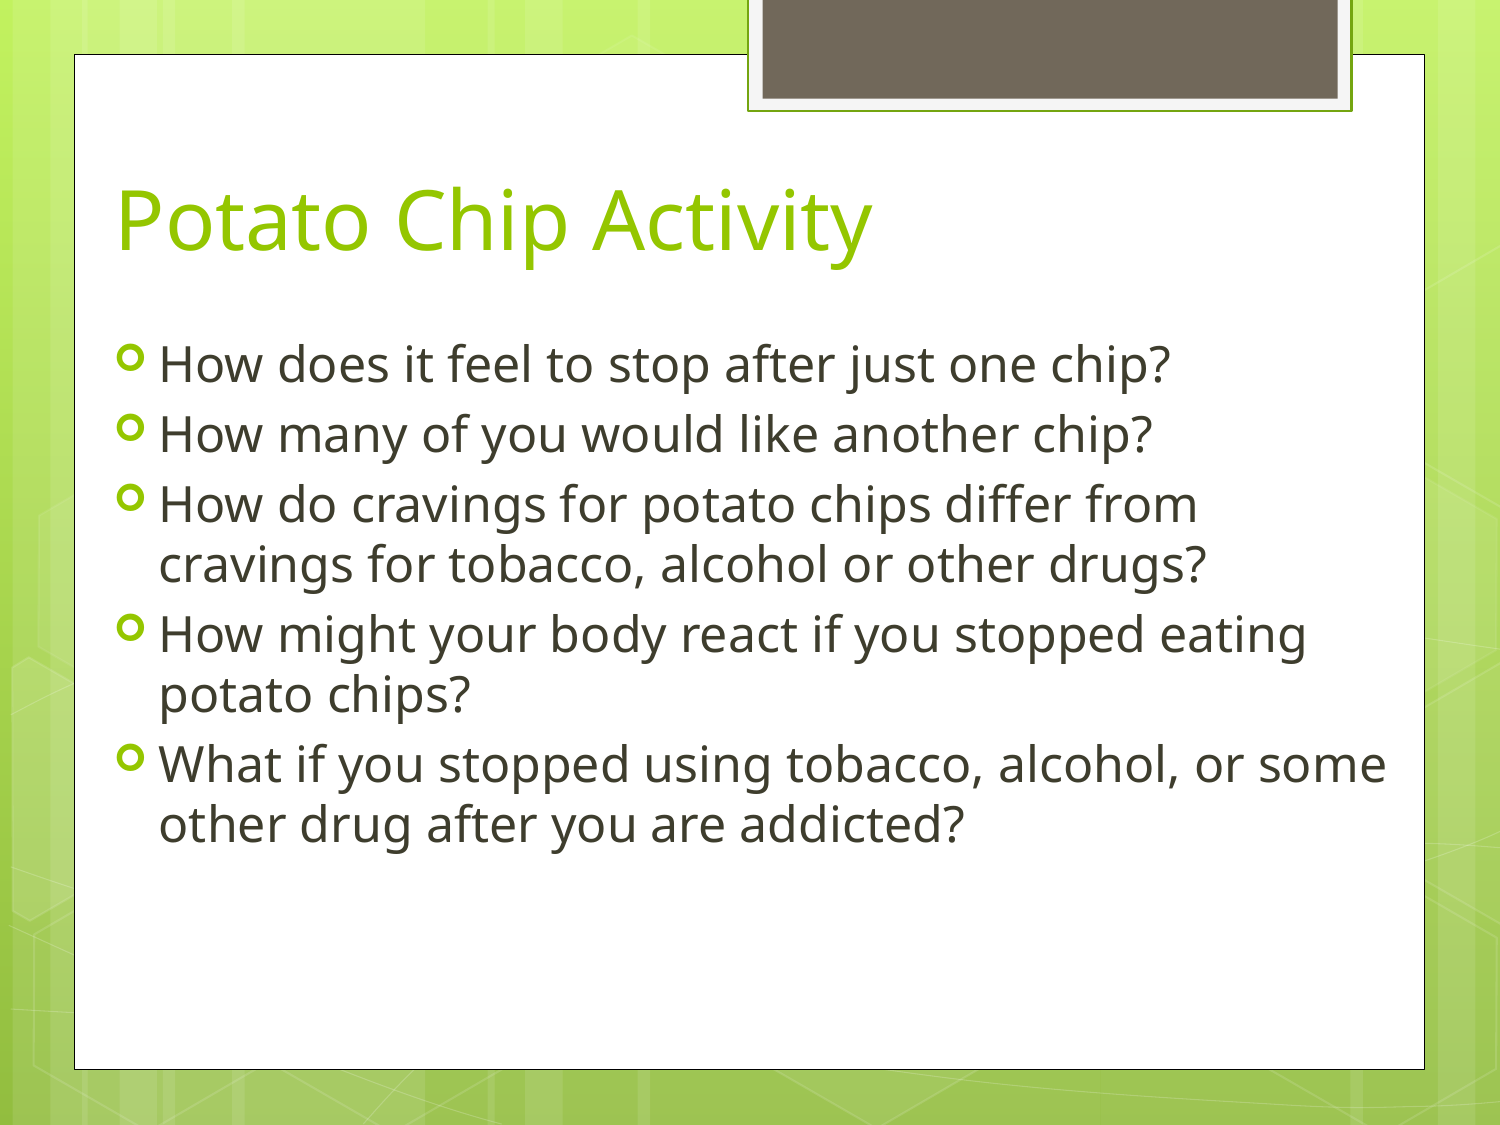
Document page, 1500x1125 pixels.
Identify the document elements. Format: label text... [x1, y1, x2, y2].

list How does it feel to stop after just one chip? How many of you would like another chip? How do cravings for potato chips differ from cravings for tobacco, alcohol or other drugs? How might your body react if you stopped eating potato chips? What if you stopped using tobacco, alcohol, or some other drug after you are addicted? [87, 324, 1413, 1125]
title Potato Chip Activity [99, 87, 1253, 275]
